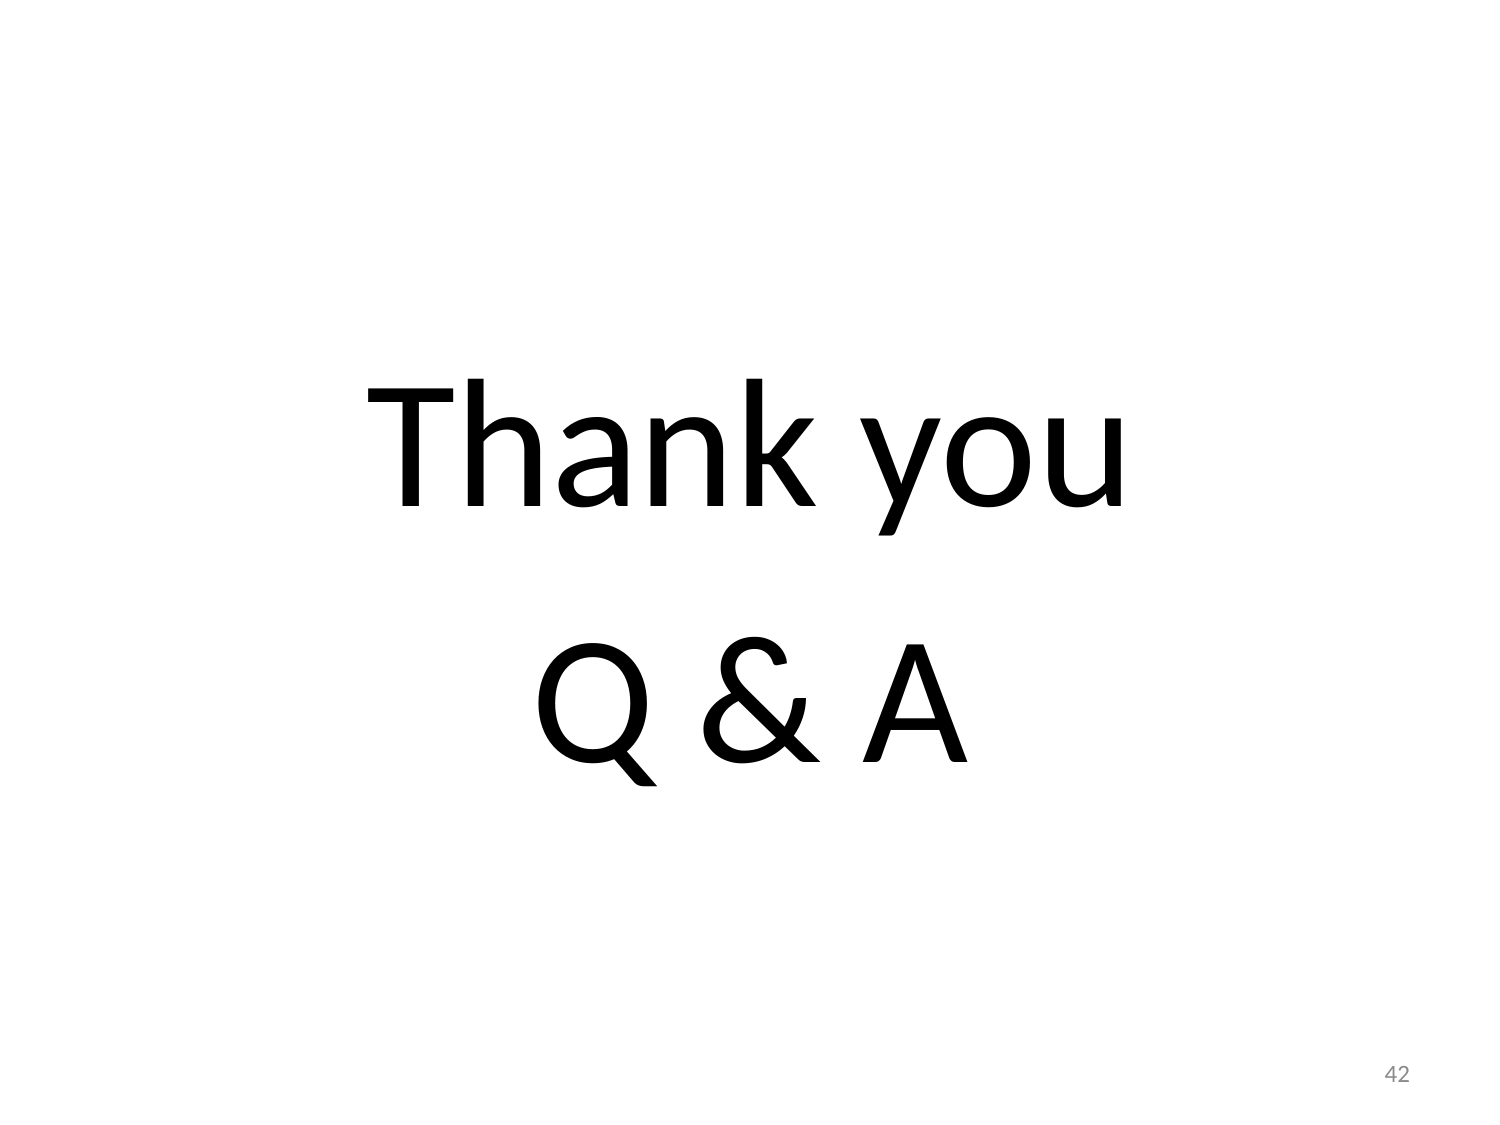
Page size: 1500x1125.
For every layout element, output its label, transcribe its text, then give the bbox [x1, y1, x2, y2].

slide_number 42 [1074, 1042, 1425, 1103]
list Thank you Q & A [75, 117, 1425, 1005]
